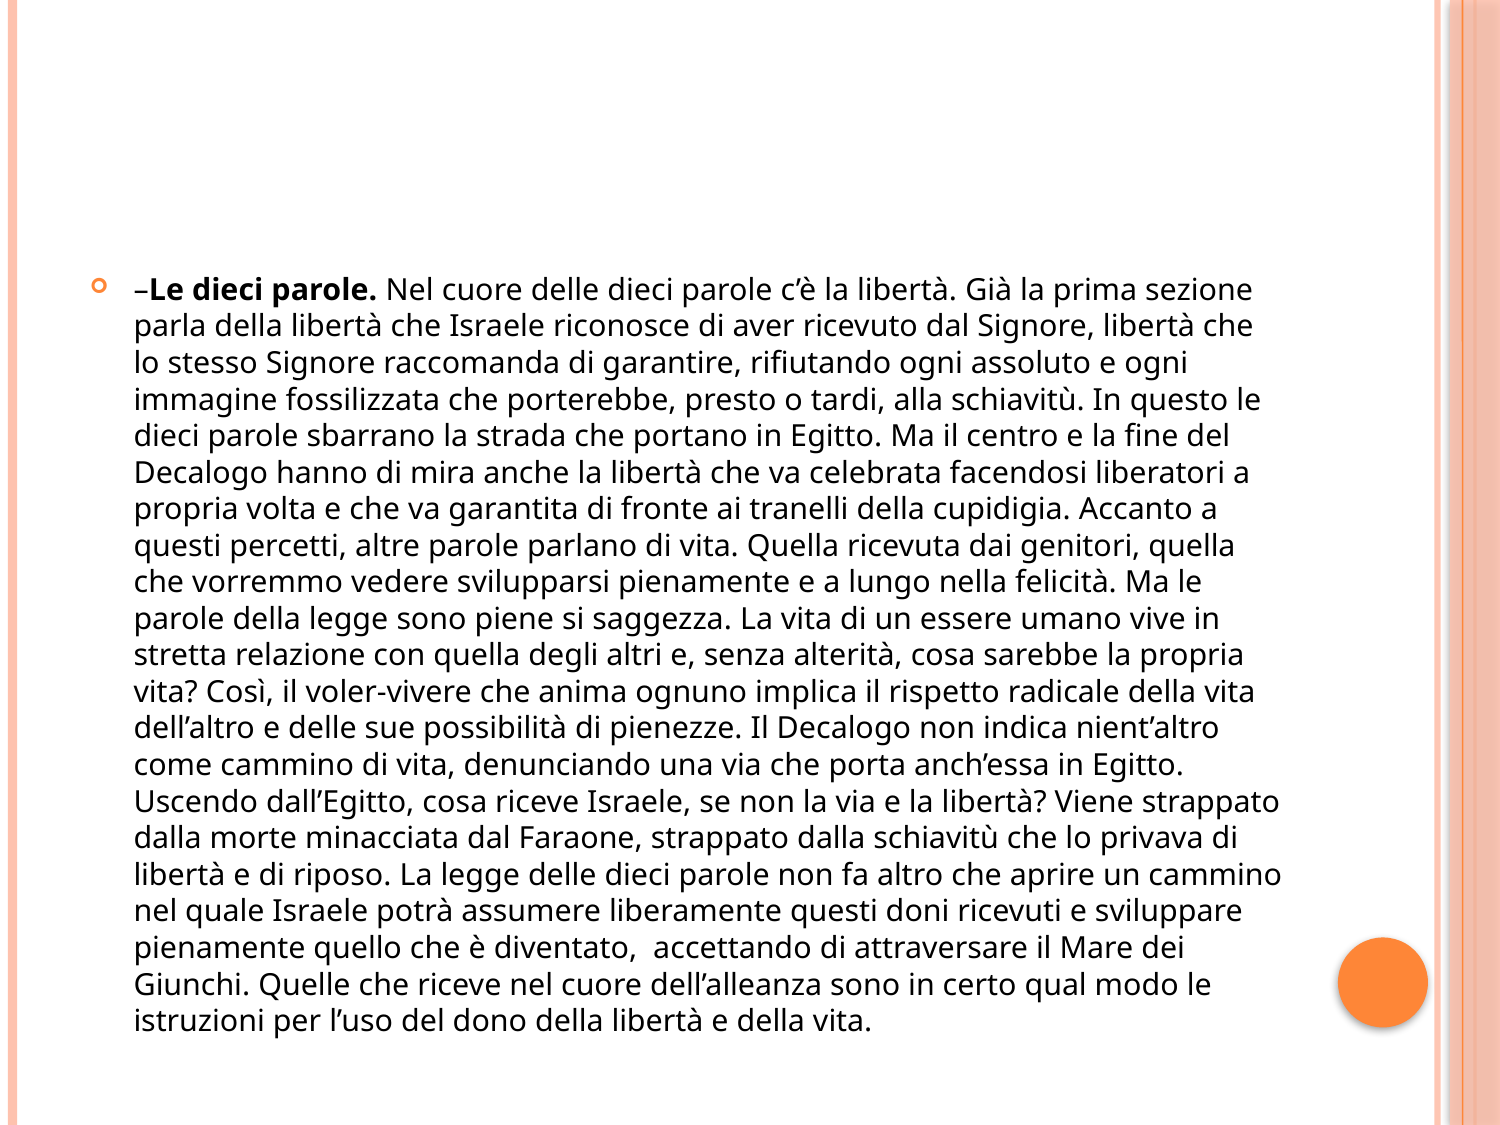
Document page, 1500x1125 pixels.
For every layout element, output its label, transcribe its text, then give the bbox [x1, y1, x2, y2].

list –Le dieci parole. Nel cuore delle dieci parole c’è la libertà. Già la prima sezione parla della libertà che Israele riconosce di aver ricevuto dal Signore, libertà che lo stesso Signore raccomanda di garantire, rifiutando ogni assoluto e ogni immagine fossilizzata che porterebbe, presto o tardi, alla schiavitù. In questo le dieci parole sbarrano la strada che portano in Egitto. Ma il centro e la fine del Decalogo hanno di mira anche la libertà che va celebrata facendosi liberatori a propria volta e che va garantita di fronte ai tranelli della cupidigia. Accanto a questi percetti, altre parole parlano di vita. Quella ricevuta dai genitori, quella che vorremmo vedere svilupparsi pienamente e a lungo nella felicità. Ma le parole della legge sono piene si saggezza. La vita di un essere umano vive in stretta relazione con quella degli altri e, senza alterità, cosa sarebbe la propria vita? Così, il voler-vivere che anima ognuno implica il rispetto radicale della vita dell’altro e delle sue possibilità di pienezze. Il Decalogo non indica nient’altro come cammino di vita, denunciando una via che porta anch’essa in Egitto. Uscendo dall’Egitto, cosa riceve Israele, se non la via e la libertà? Viene strappato dalla morte minacciata dal Faraone, strappato dalla schiavitù che lo privava di libertà e di riposo. La legge delle dieci parole non fa altro che aprire un cammino nel quale Israele potrà assumere liberamente questi doni ricevuti e sviluppare pienamente quello che è diventato, accettando di attraversare il Mare dei Giunchi. Quelle che riceve nel cuore dell’alleanza sono in certo qual modo le istruzioni per l’uso del dono della libertà e della vita. [75, 262, 1300, 1062]
